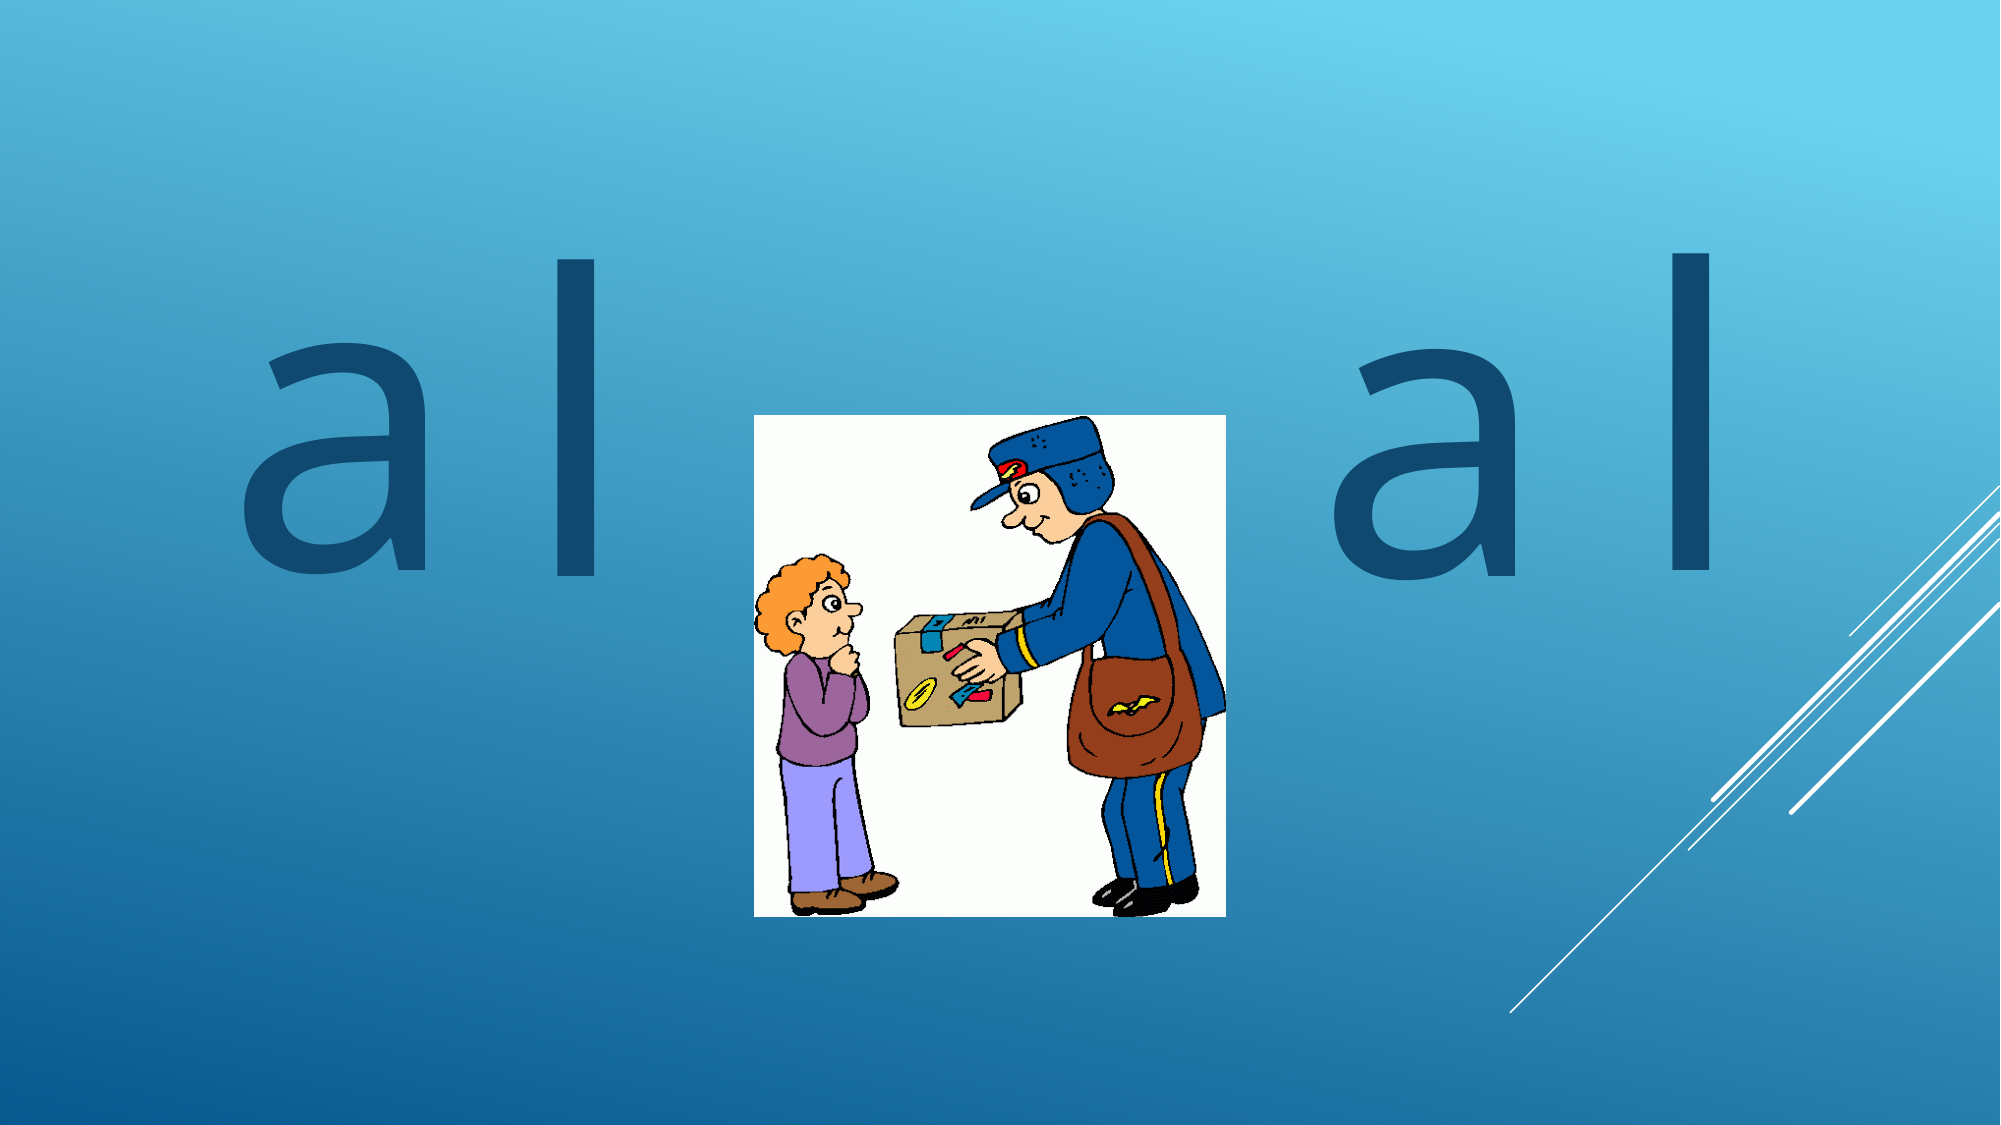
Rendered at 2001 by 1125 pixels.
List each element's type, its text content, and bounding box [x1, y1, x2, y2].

list a [210, 106, 533, 700]
text_box l [507, 113, 830, 707]
picture [754, 414, 1227, 917]
text_box a [1300, 113, 1623, 707]
text_box l [1622, 106, 1945, 700]
